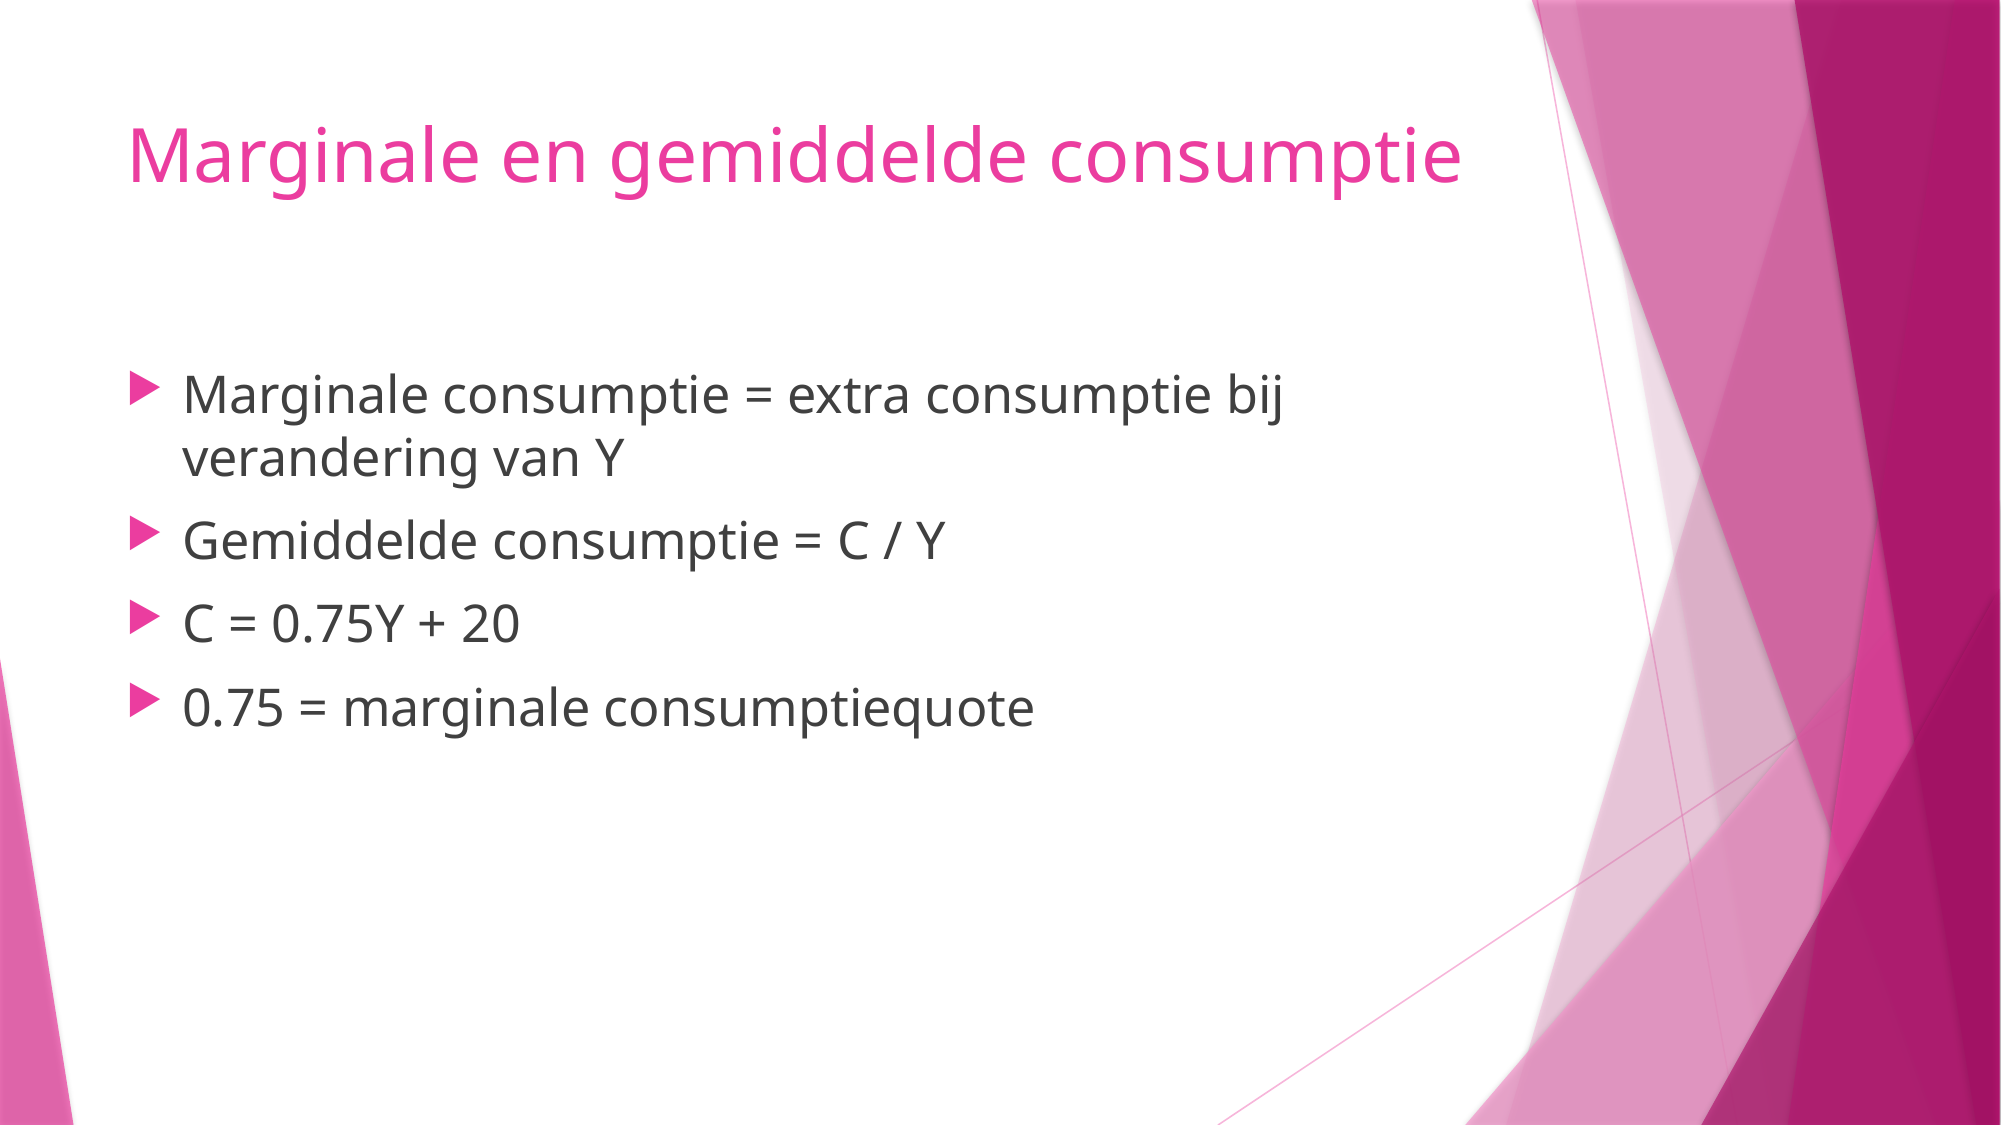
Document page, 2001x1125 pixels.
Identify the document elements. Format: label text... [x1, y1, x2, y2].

list Marginale consumptie = extra consumptie bij verandering van Y Gemiddelde consumptie = C / Y C = 0.75Y + 20 0.75 = marginale consumptiequote [111, 354, 1522, 992]
title Marginale en gemiddelde consumptie [111, 99, 1522, 317]
